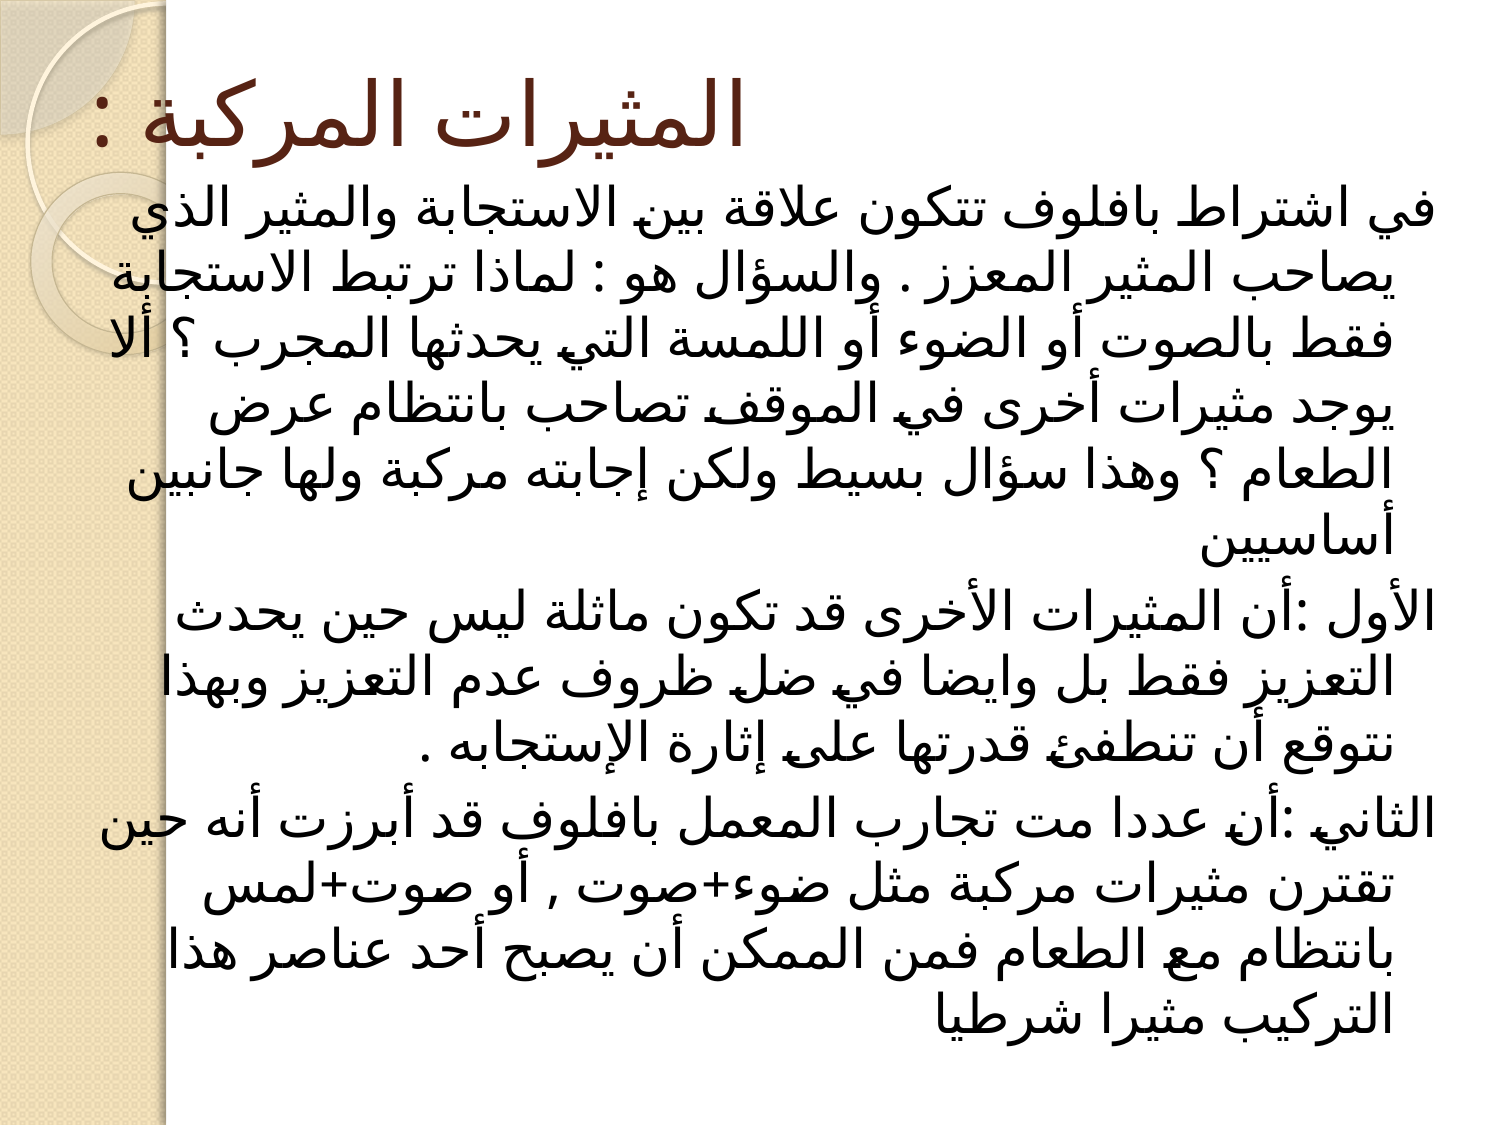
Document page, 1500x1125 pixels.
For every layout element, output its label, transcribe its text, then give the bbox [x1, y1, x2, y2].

list في اشتراط بافلوف تتكون علاقة بين الاستجابة والمثير الذي يصاحب المثير المعزز . والسؤال هو : لماذا ترتبط الاستجابة فقط بالصوت أو الضوء أو اللمسة التي يحدثها المجرب ؟ ألا يوجد مثيرات أخرى في الموقف تصاحب بانتظام عرض الطعام ؟ وهذا سؤال بسيط ولكن إجابته مركبة ولها جانبين أساسيين الأول :أن المثيرات الأخرى قد تكون ماثلة ليس حين يحدث التعزيز فقط بل وايضا في ضل ظروف عدم التعزيز وبهذا نتوقع أن تنطفئ قدرتها على إثارة الإستجابه . الثاني :أن عددا مت تجارب المعمل بافلوف قد أبرزت أنه حين تقترن مثيرات مركبة مثل ضوء+صوت , أو صوت+لمس بانتظام مع الطعام فمن الممكن أن يصبح أحد عناصر هذا التركيب مثيرا شرطيا [35, 164, 1465, 1055]
title المثيرات المركبة : [75, 45, 1425, 164]
